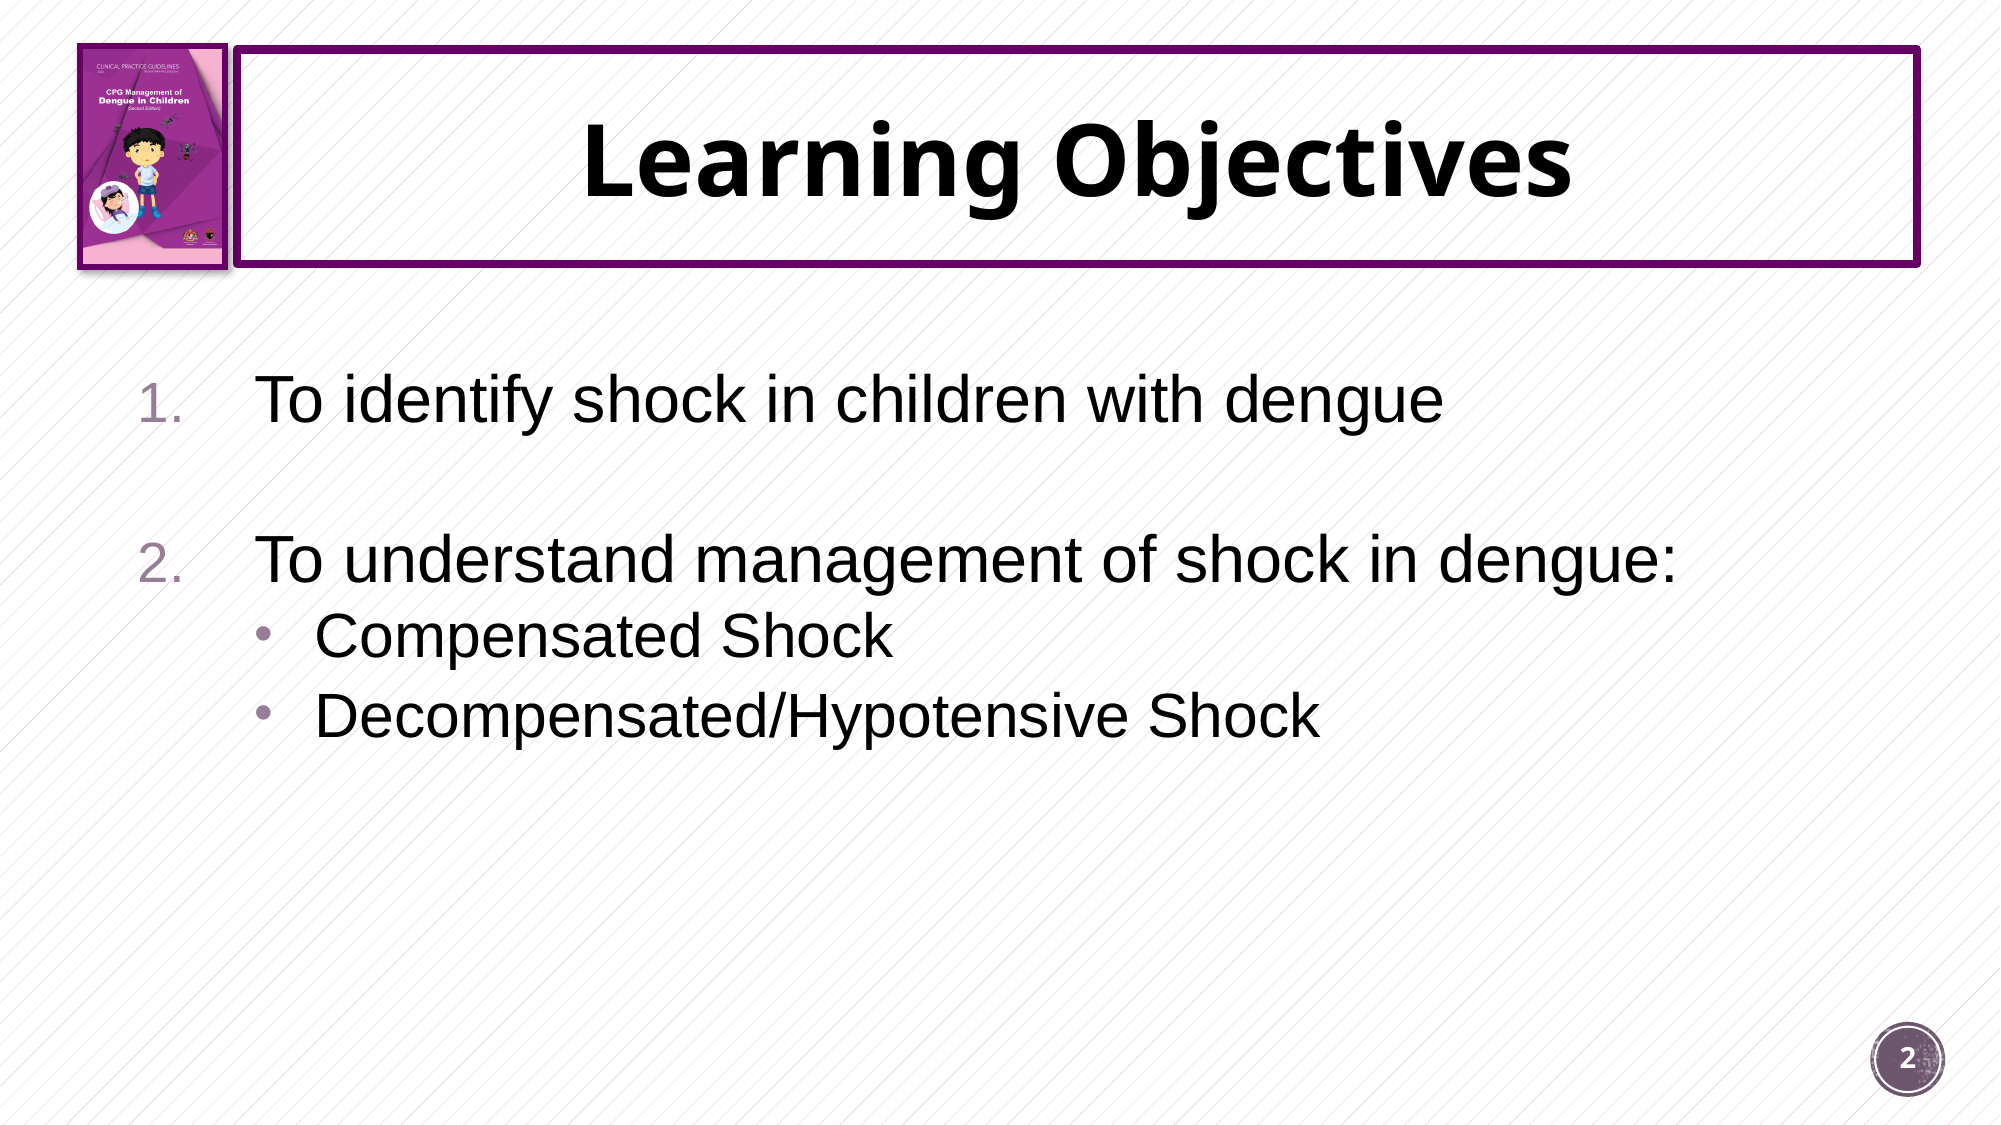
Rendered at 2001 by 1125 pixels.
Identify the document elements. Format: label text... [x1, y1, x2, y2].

slide_number 2 [1855, 1028, 1961, 1089]
list To identify shock in children with dengue To understand management of shock in dengue: Compensated Shock Decompensated/Hypotensive Shock [122, 348, 1888, 1013]
text_box Learning Objectives [237, 49, 1918, 264]
picture [83, 49, 222, 264]
